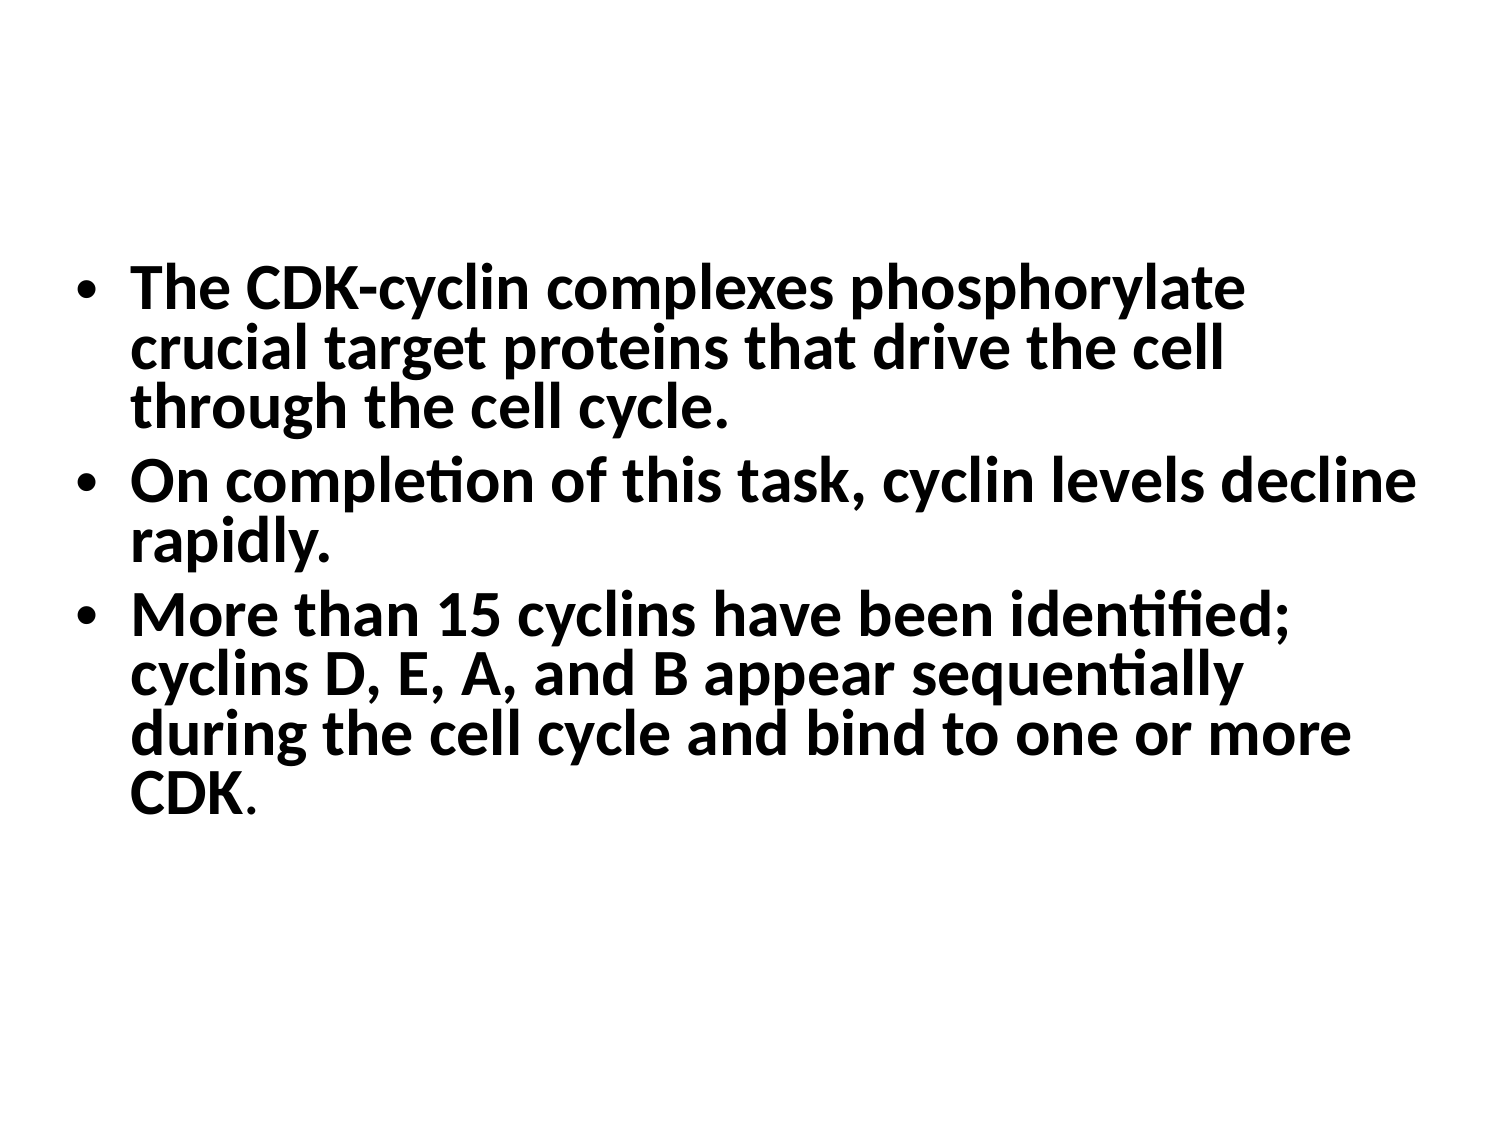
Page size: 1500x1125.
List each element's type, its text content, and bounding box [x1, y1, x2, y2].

list The CDK-cyclin complexes phosphorylate crucial target proteins that drive the cell through the cell cycle. On completion of this task, cyclin levels decline rapidly. More than 15 cyclins have been identified; cyclins D, E, A, and B appear sequentially during the cell cycle and bind to one or more CDK. [75, 262, 1425, 1005]
